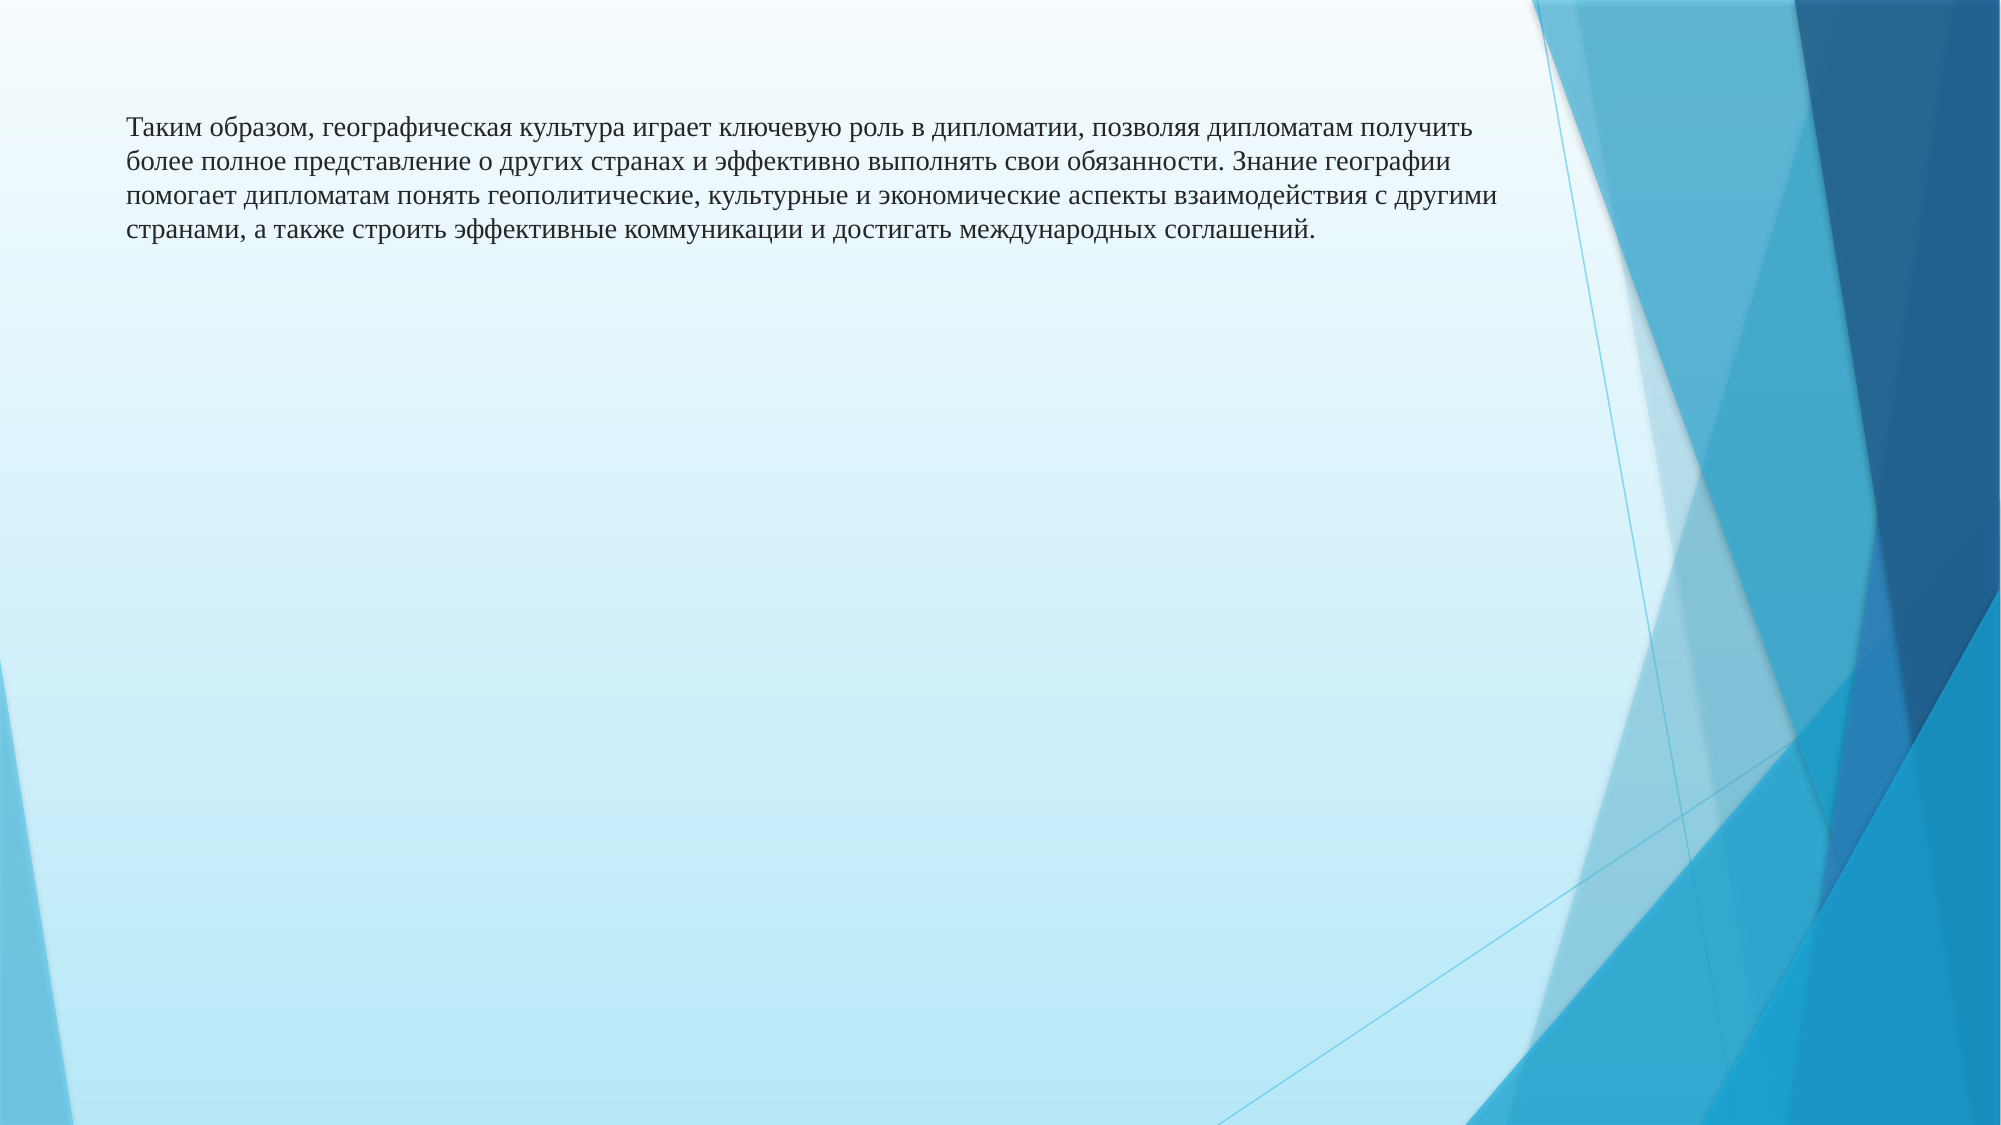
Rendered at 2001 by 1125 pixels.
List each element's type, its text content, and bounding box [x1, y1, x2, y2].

title Таким образом, географическая культура играет ключевую роль в дипломатии, позволяя дипломатам получить более полное представление о других странах и эффективно выполнять свои обязанности. Знание географии помогает дипломатам понять геополитические, культурные и экономические аспекты взаимодействия с другими странами, а также строить эффективные коммуникации и достигать международных соглашений. [111, 99, 1522, 317]
